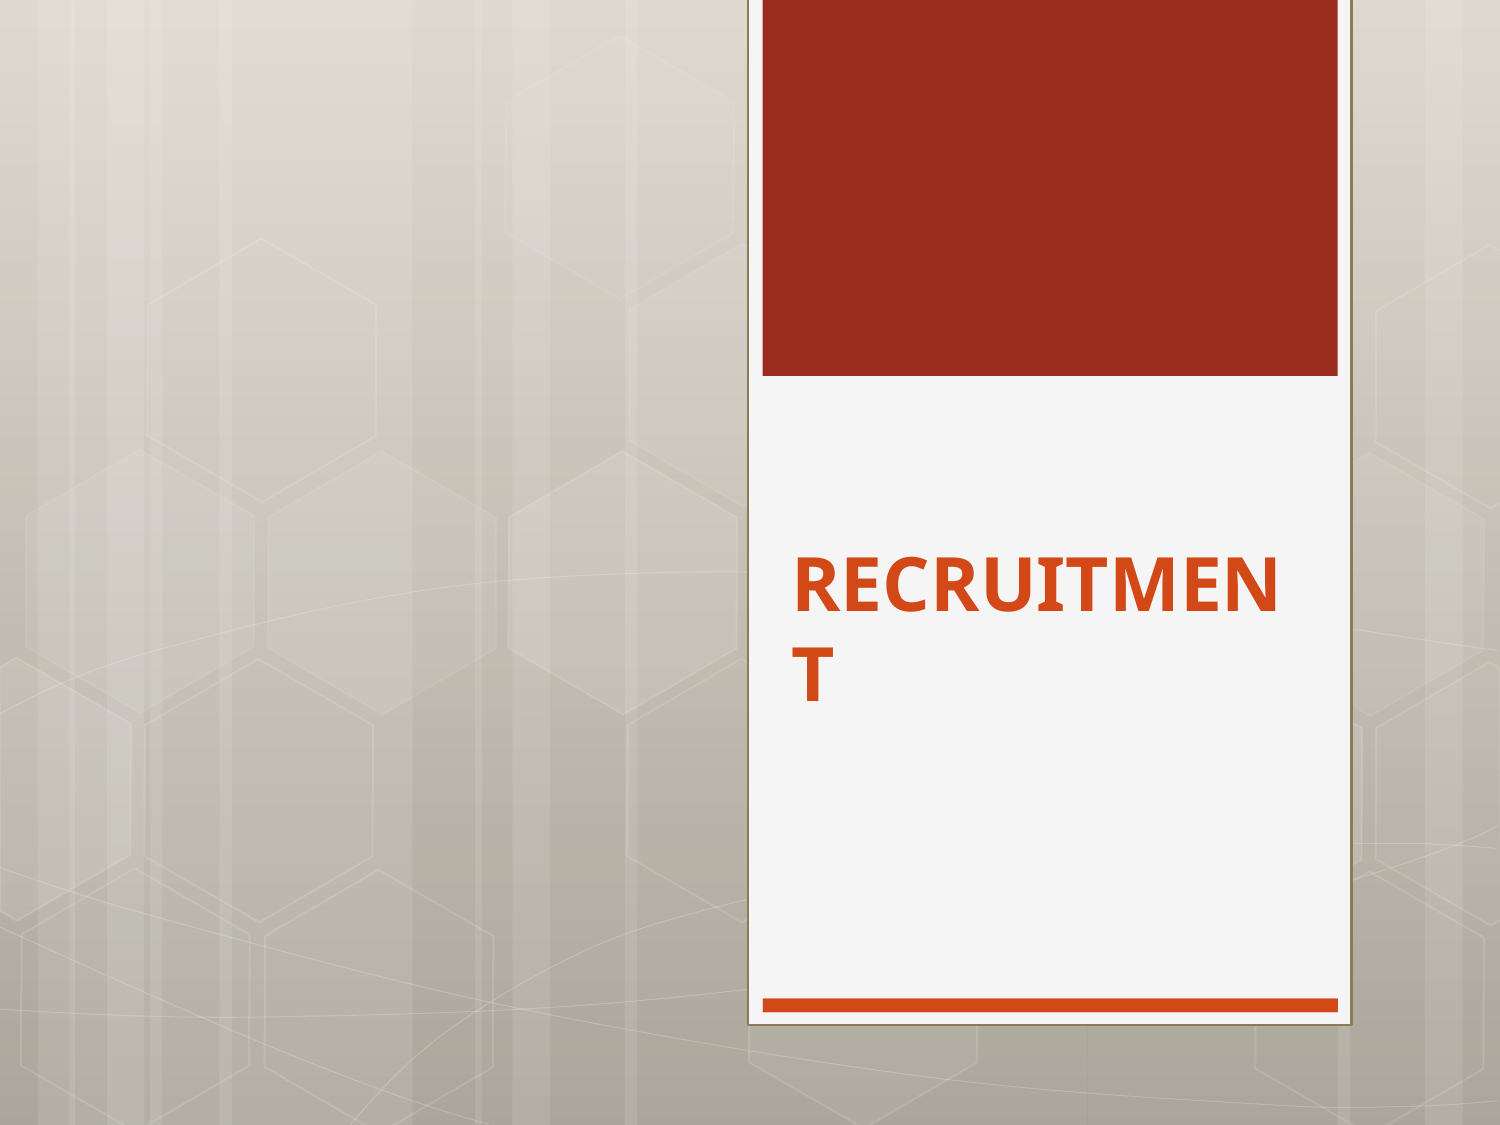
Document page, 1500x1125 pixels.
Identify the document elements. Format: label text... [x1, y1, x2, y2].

title RECRUITMENT [776, 444, 1320, 724]
